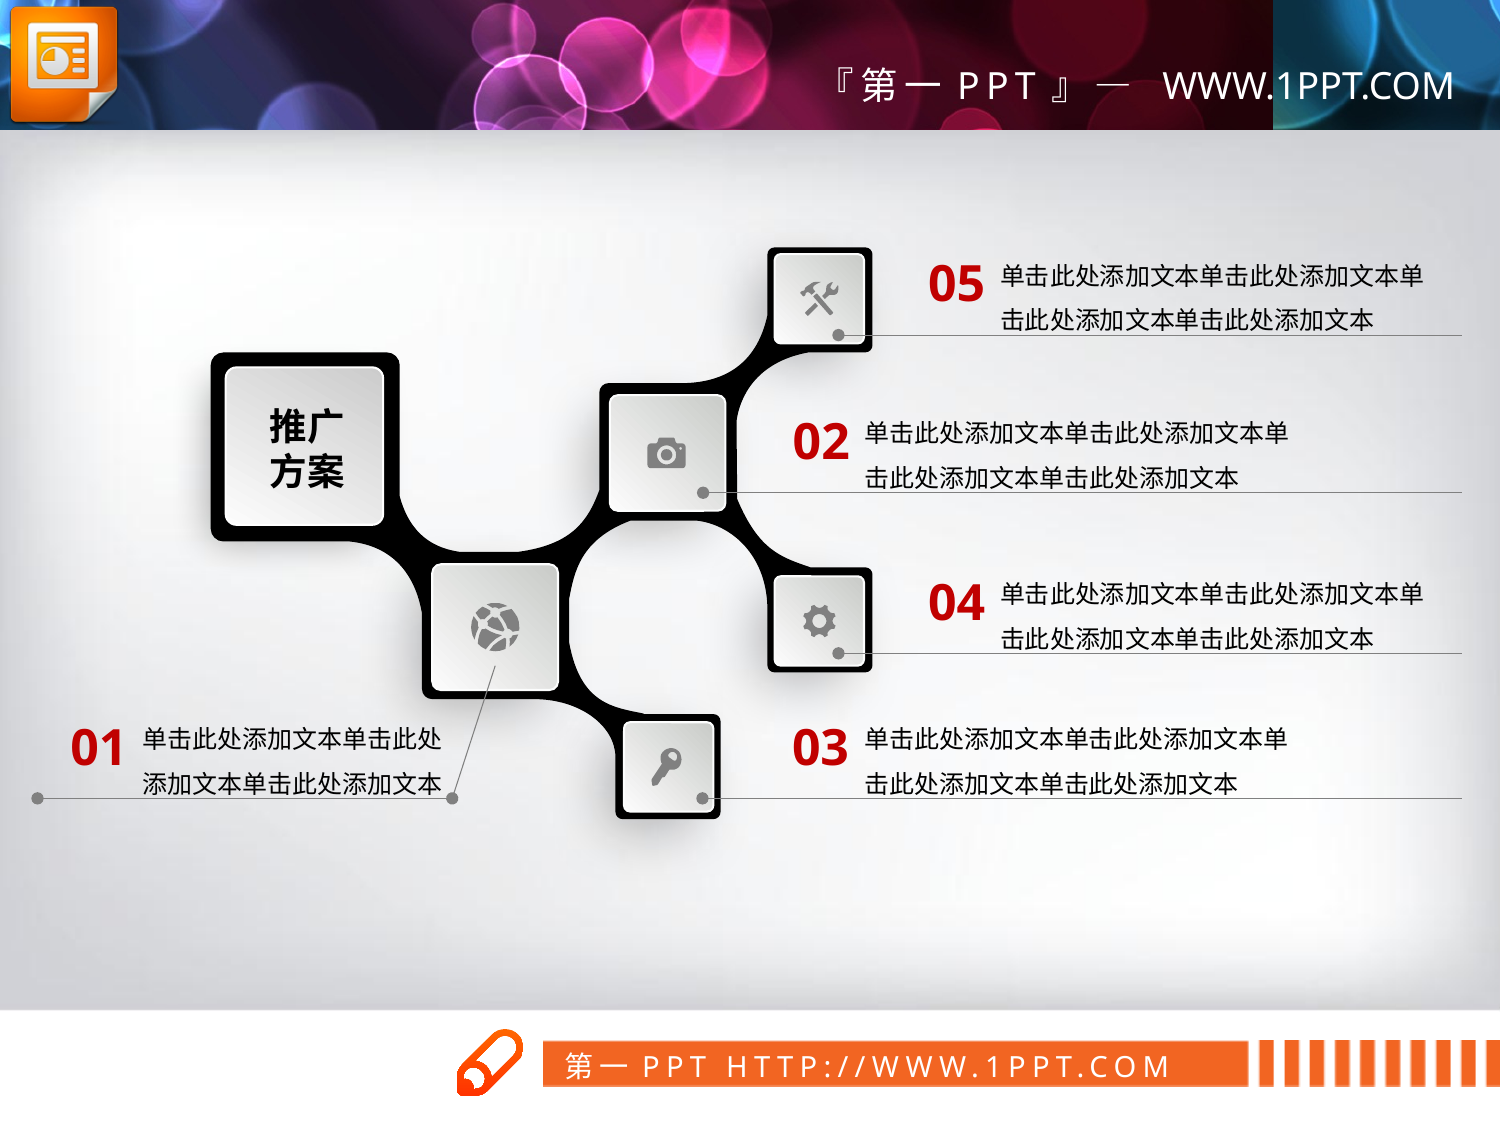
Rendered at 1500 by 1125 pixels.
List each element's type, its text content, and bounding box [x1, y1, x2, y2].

text_box 单击此处添加文本单击此处添加文本单击此处添加文本单击此处添加文本 [985, 237, 1462, 334]
picture [543, 1040, 1500, 1087]
picture [0, 0, 1500, 1012]
text_box 05 [904, 244, 985, 320]
text_box 单击此处添加文本单击此处添加文本单击此处添加文本单击此处添加文本 [985, 555, 1462, 653]
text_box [37, 665, 496, 799]
text_box 单击此处添加文本单击此处添加文本单击此处添加文本单击此处添加文本 [877, 395, 1327, 491]
text_box 单击此处添加文本单击此处添加文本单击此处添加文本单击此处添加文本 [877, 700, 1326, 797]
text_box 04 [904, 562, 985, 638]
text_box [210, 247, 873, 820]
